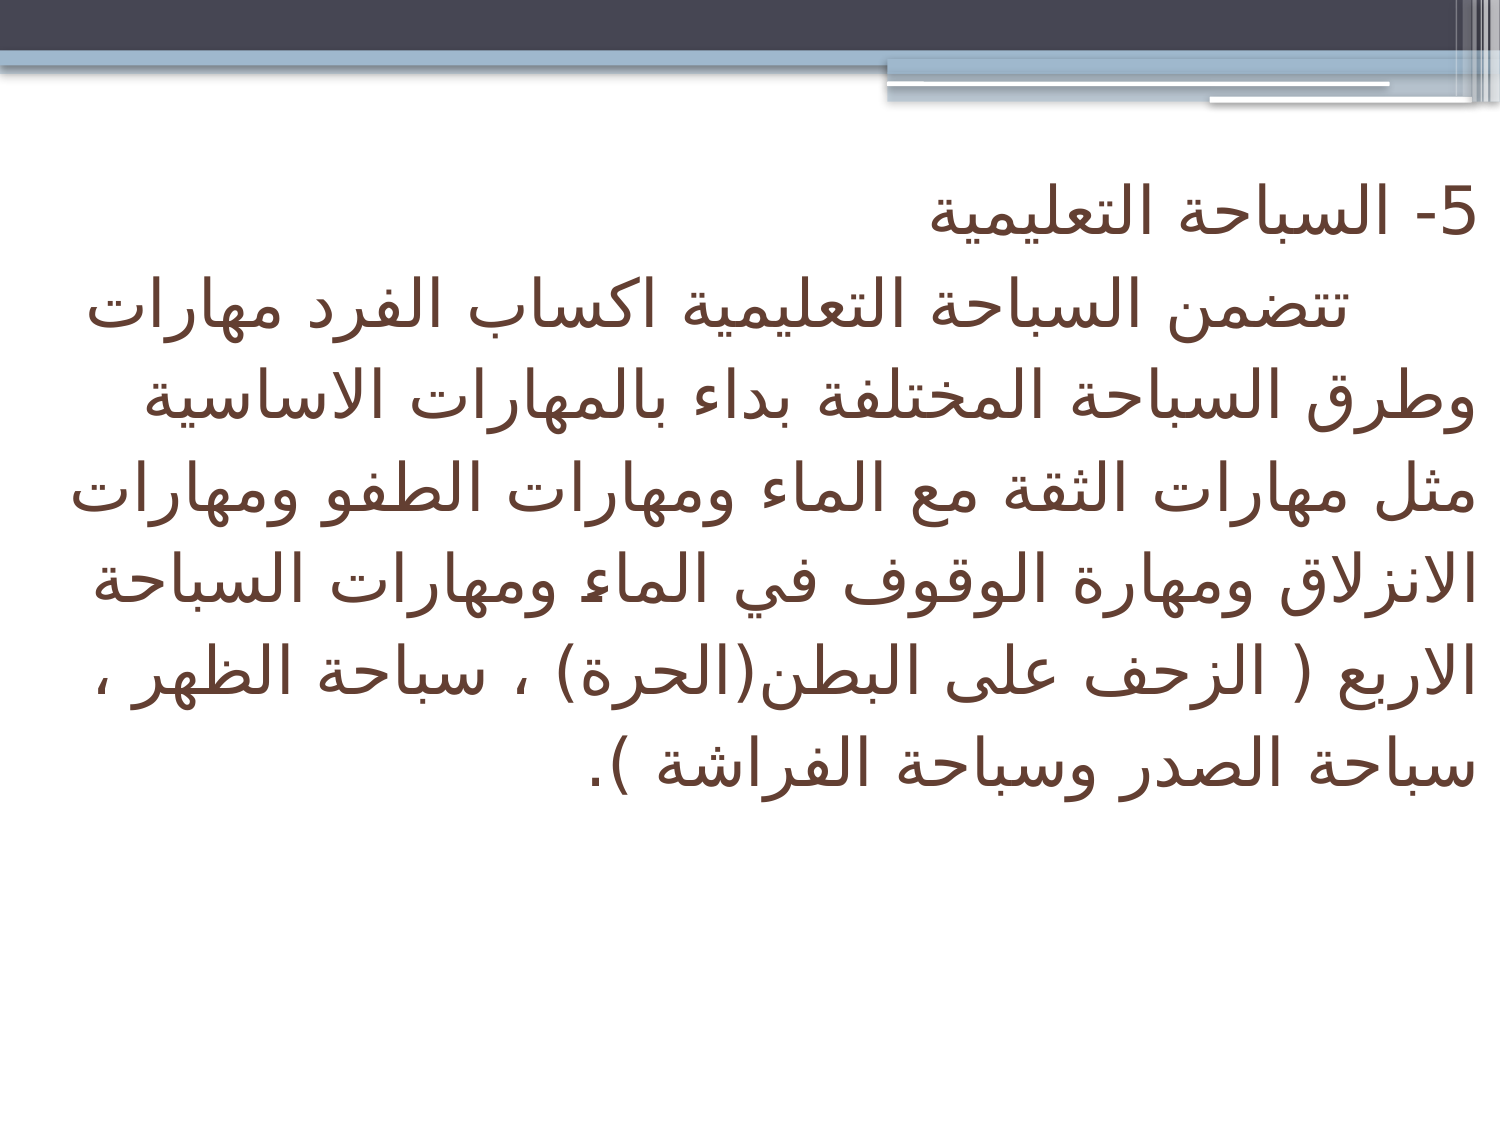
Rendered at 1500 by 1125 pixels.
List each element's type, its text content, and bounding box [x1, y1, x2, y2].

text_box 5- السباحة التعليمية تتضمن السباحة التعليمية اكساب الفرد مهارات وطرق السباحة المختلفة بداء بالمهارات الاساسية مثل مهارات الثقة مع الماء ومهارات الطفو ومهارات الانزلاق ومهارة الوقوف في الماء ومهارات السباحة الاربع ( الزحف على البطن(الحرة) ، سباحة الظهر ، سباحة الصدر وسباحة الفراشة ). [54, 149, 1496, 808]
